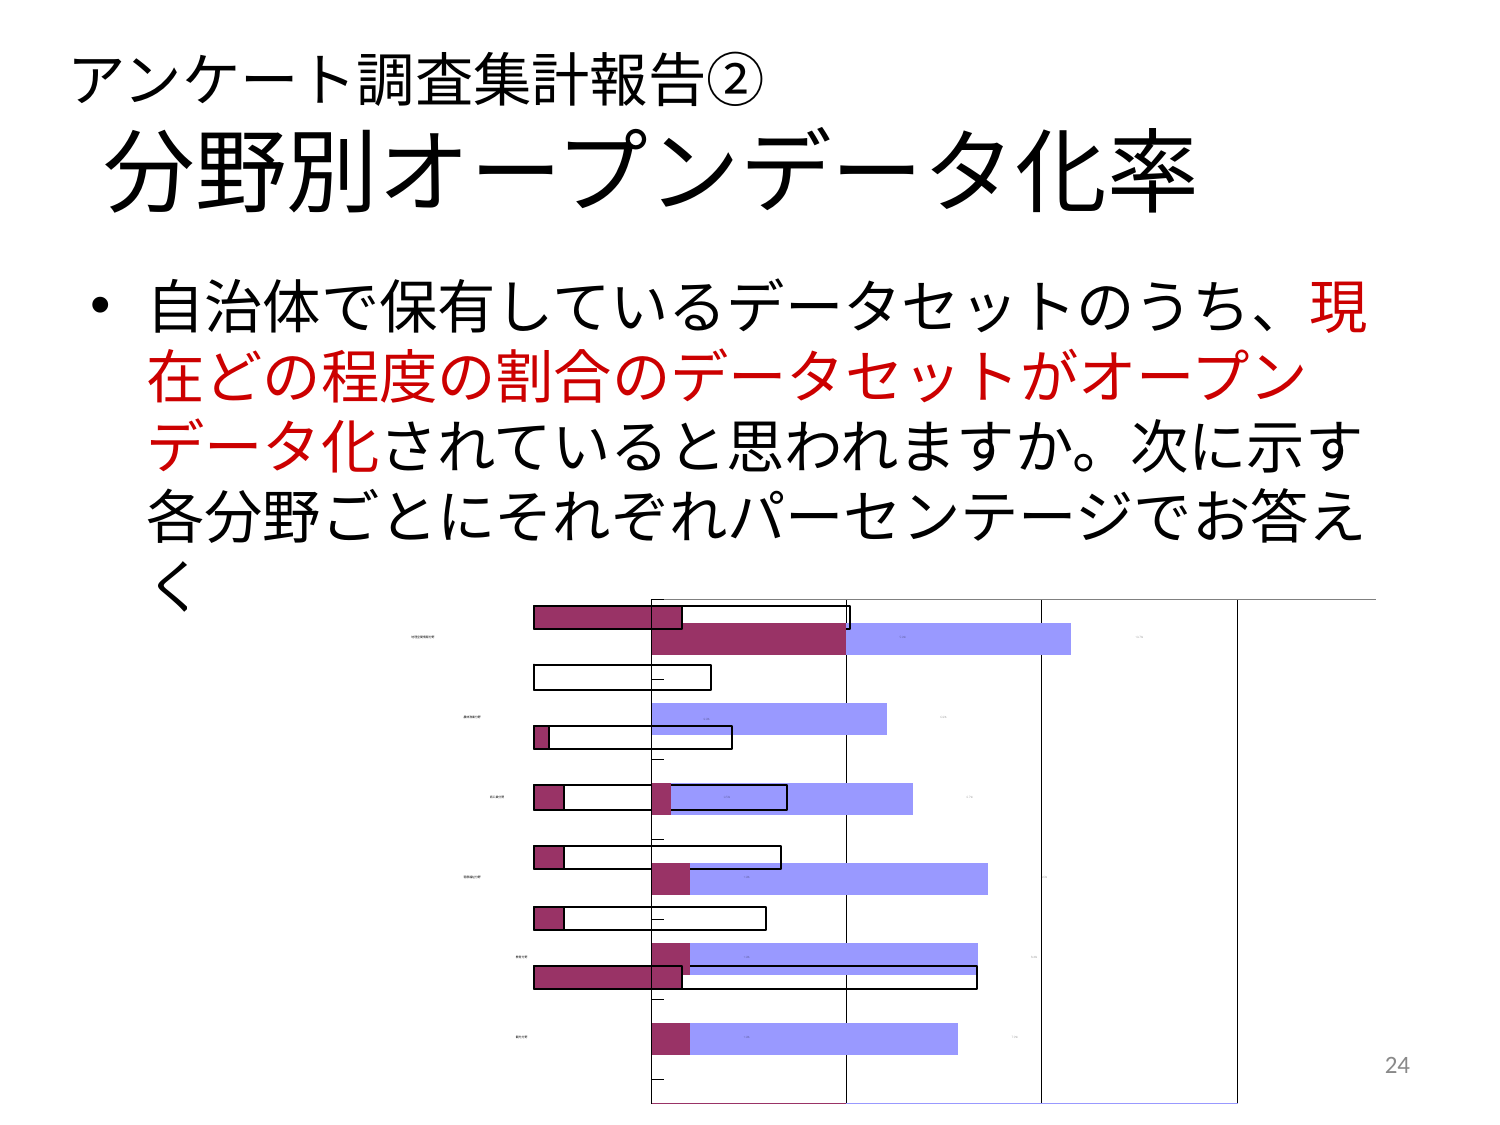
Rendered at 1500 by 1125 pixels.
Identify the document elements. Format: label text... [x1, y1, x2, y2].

title 分野別オープンデータ化率 [88, 75, 1439, 263]
picture [182, 550, 1377, 1104]
text_box アンケート調査集計報告② [53, 8, 1057, 149]
text_box 24 [1381, 1024, 1425, 1103]
list 自治体で保有しているデータセットのうち、現在どの程度の割合のデータセットがオープンデータ化されていると思われますか。次に示す各分野ごとにそれぞれパーセンテージでお答えください。 [75, 262, 1425, 622]
